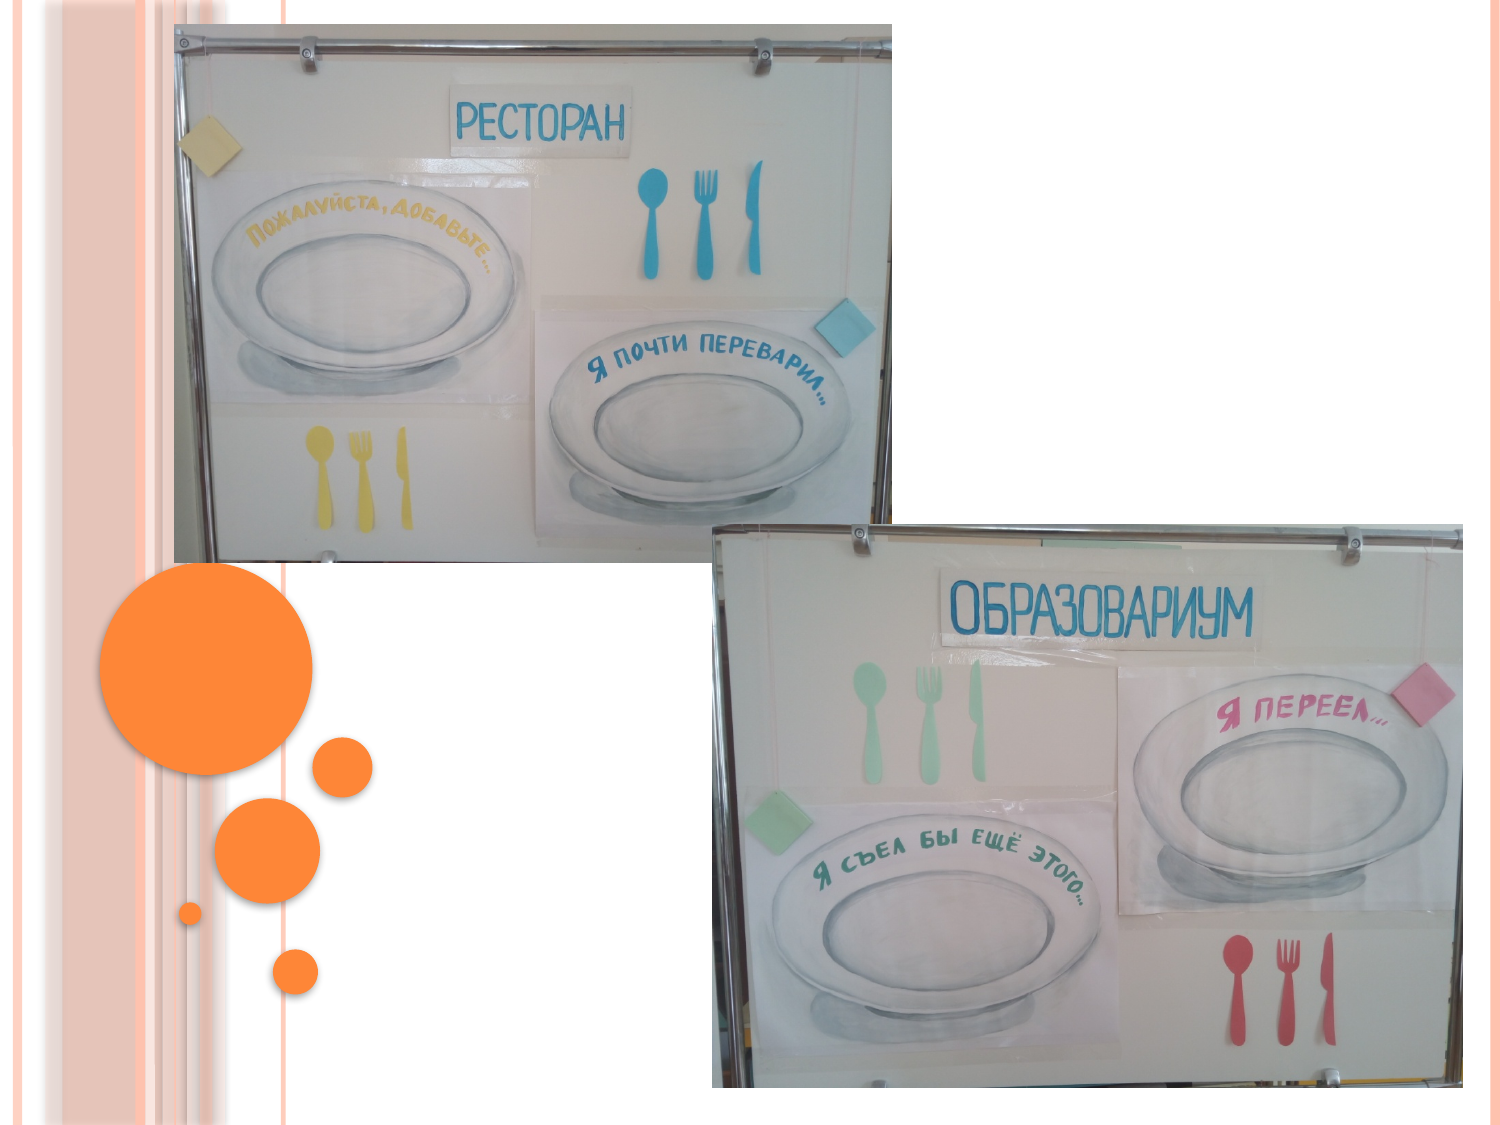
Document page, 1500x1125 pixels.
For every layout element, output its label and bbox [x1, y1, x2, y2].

picture [174, 24, 1463, 1088]
